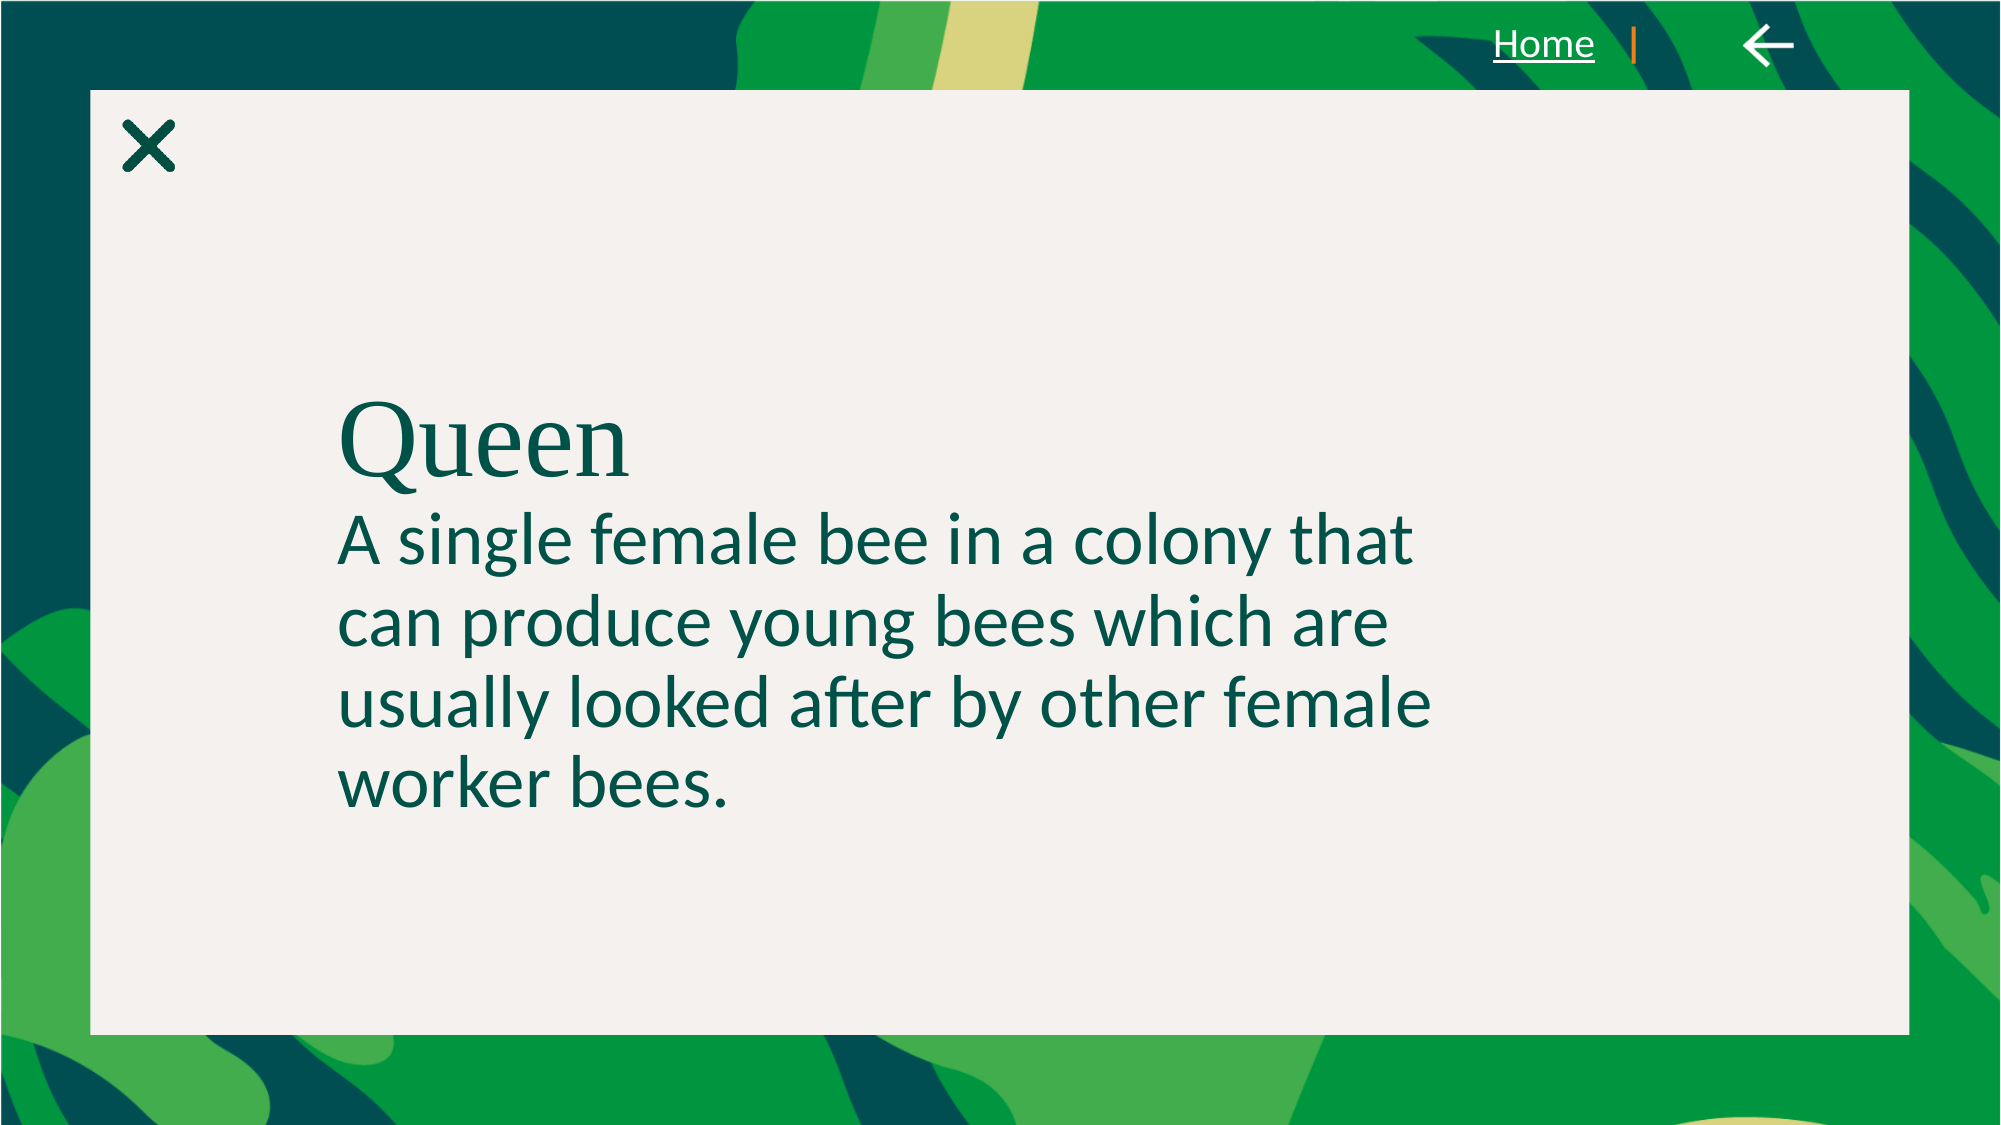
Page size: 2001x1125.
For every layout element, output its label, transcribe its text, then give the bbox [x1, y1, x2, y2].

picture [3, 0, 2001, 1125]
text_box Home | [1563, 25, 1682, 74]
text_box [89, 89, 437, 1036]
text_box [1563, 89, 1911, 1036]
title Queen A single female bee in a colony that can produce young bees which are usually looked after by other female worker bees. [322, 342, 437, 832]
